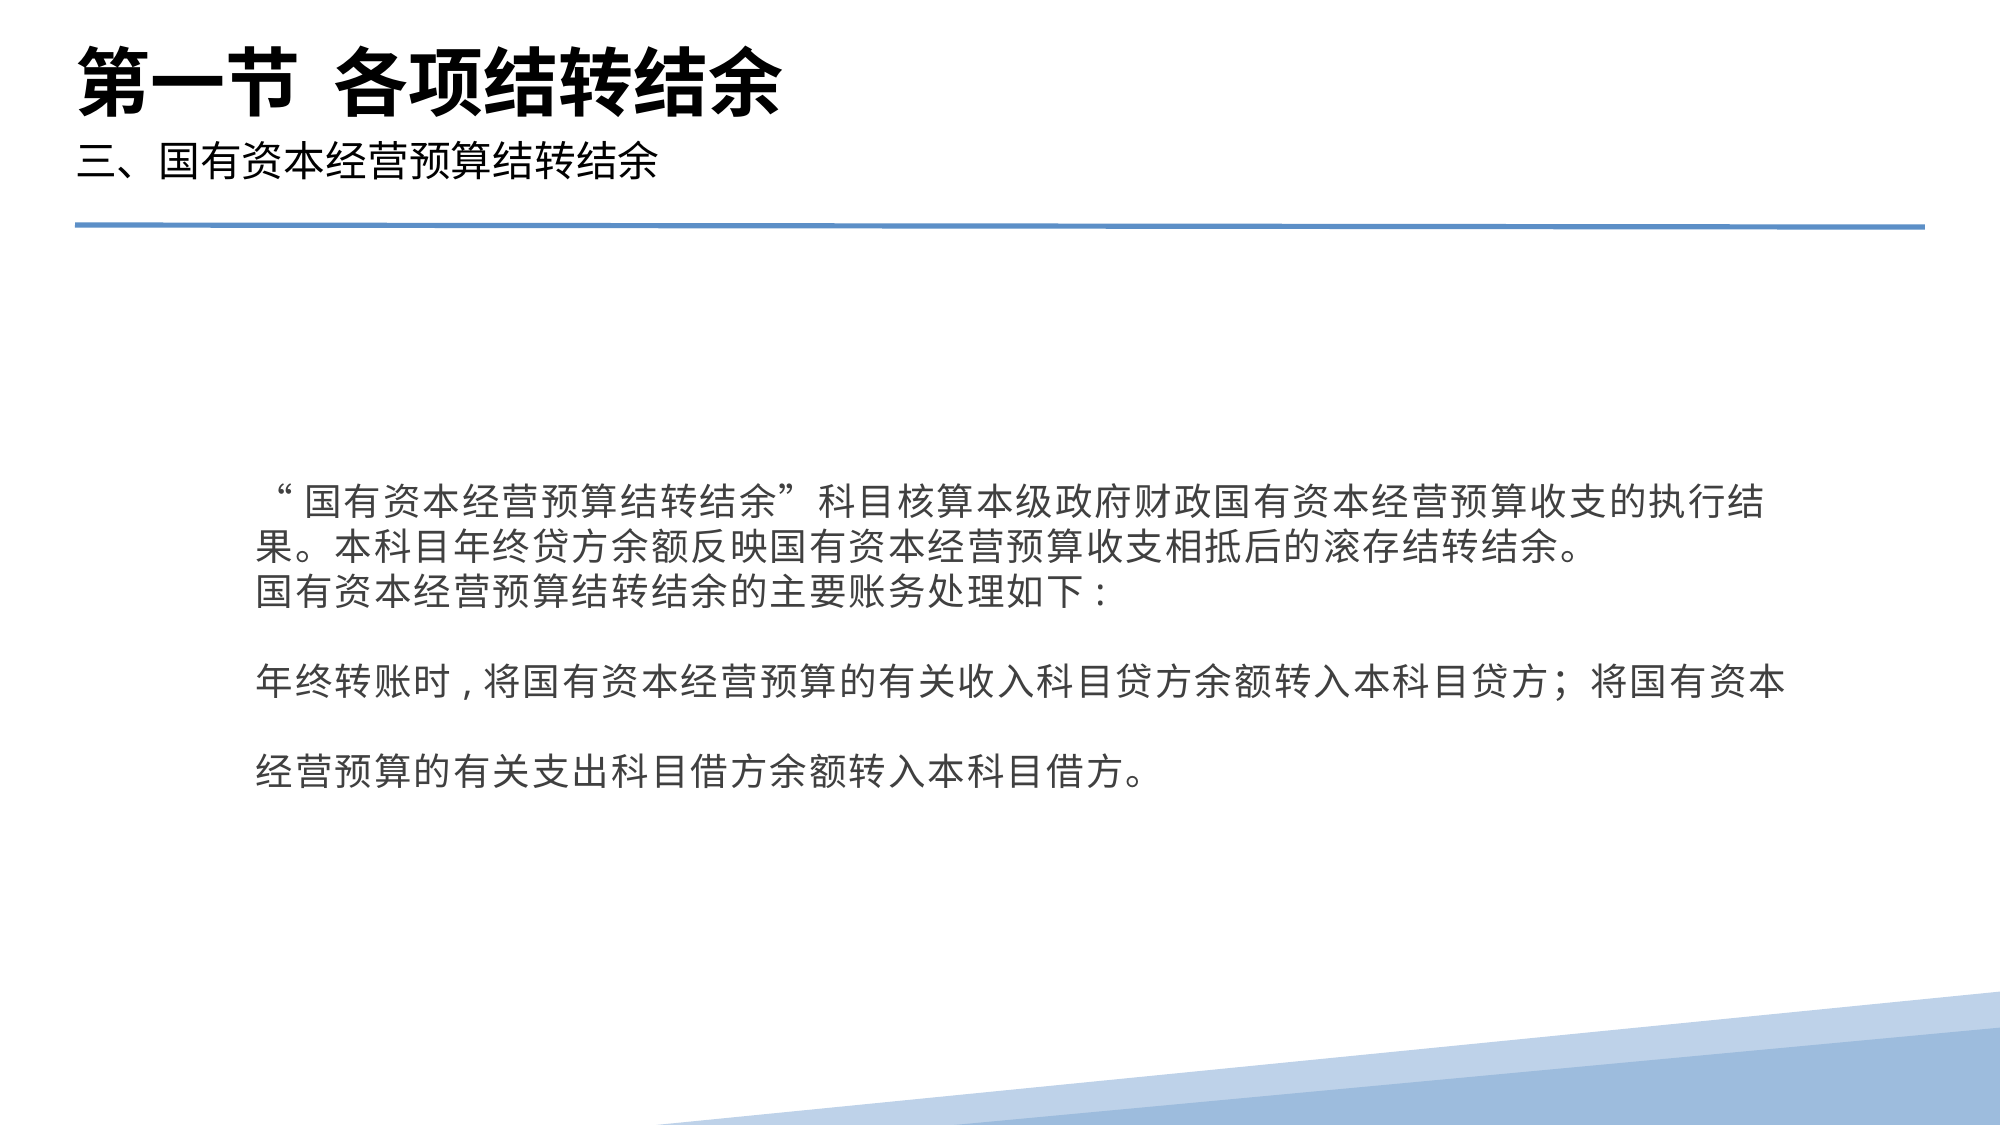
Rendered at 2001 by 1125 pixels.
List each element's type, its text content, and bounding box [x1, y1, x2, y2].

text_box 三、国有资本经营预算结转结余 [75, 124, 1925, 200]
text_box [74, 224, 1925, 228]
text_box 第一节 各项结转结余 [75, 24, 1925, 124]
text_box “国有资本经营预算结转结余”科目核算本级政府财政国有资本经营预算收支的执行结果。本科目年终贷方余额反映国有资本经营预算收支相抵后的滚存结转结余。 国有资本经营预算结转结余的主要账务处理如下: 年终转账时,将国有资本经营预算的有关收入科目贷方余额转入本科目贷方；将国有资本经营预算的有关支出科目借方余额转入本科目借方。 [245, 278, 1805, 992]
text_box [656, 991, 2000, 1125]
